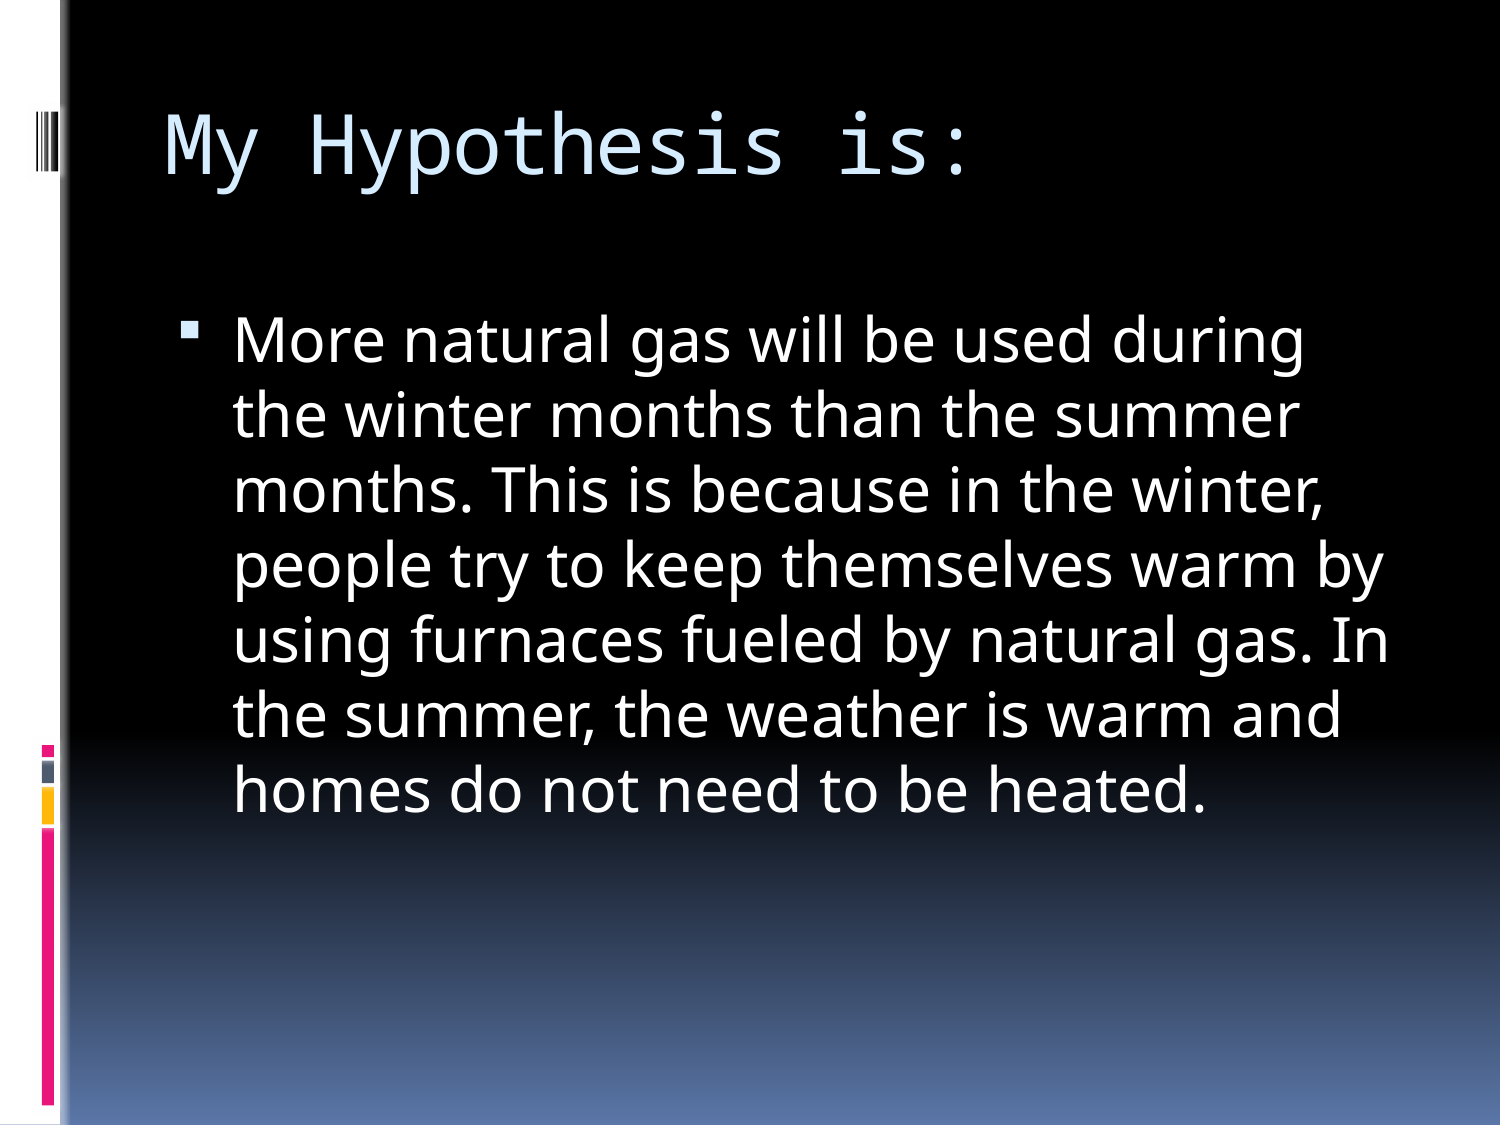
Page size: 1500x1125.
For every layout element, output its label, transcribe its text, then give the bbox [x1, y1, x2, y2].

list More natural gas will be used during the winter months than the summer months. This is because in the winter, people try to keep themselves warm by using furnaces fueled by natural gas. In the summer, the weather is warm and homes do not need to be heated. [150, 292, 1425, 1043]
title My Hypothesis is: [150, 83, 1425, 234]
